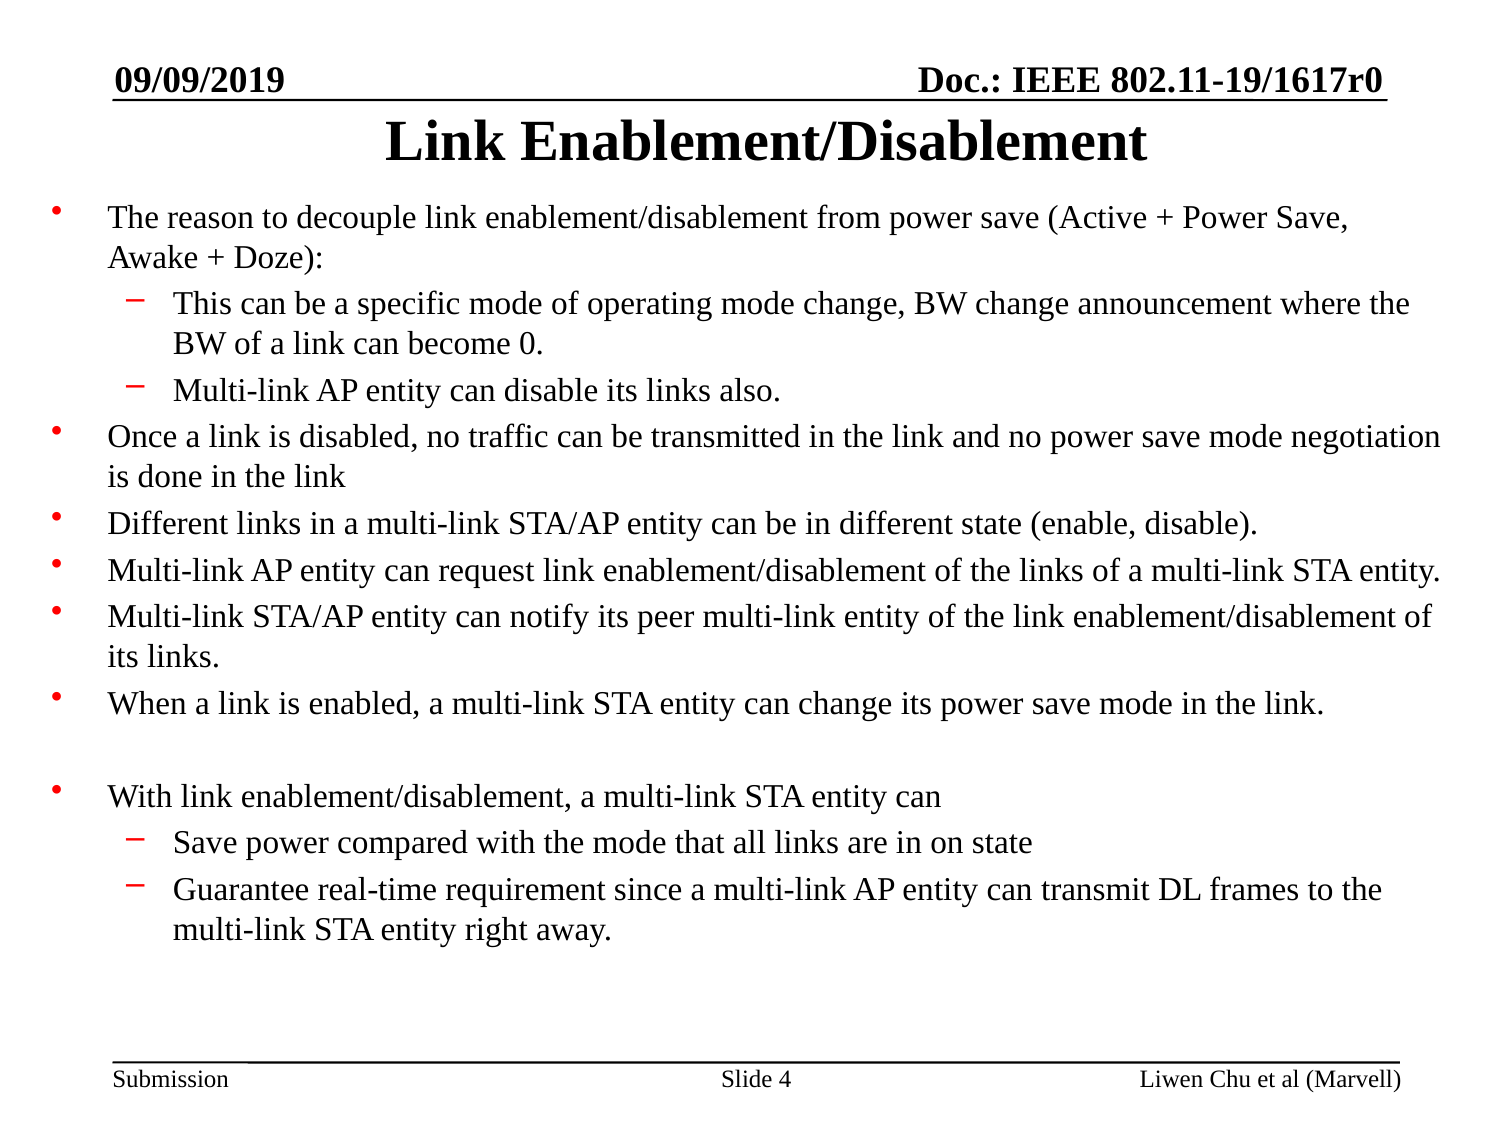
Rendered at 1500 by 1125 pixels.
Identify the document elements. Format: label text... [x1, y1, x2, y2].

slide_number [114, 54, 288, 101]
slide_number Slide 4 [712, 1061, 800, 1093]
title Link Enablement/Disablement [35, 99, 1499, 175]
footer Liwen Chu et al (Marvell) [1135, 1061, 1402, 1093]
list The reason to decouple link enablement/disablement from power save (Active + Power Save, Awake + Doze): This can be a specific mode of operating mode change, BW change announcement where the BW of a link can become 0. Multi-link AP entity can disable its links also. Once a link is disabled, no traffic can be transmitted in the link and no power save mode negotiation is done in the link Different links in a multi-link STA/AP entity can be in different state (enable, disable). Multi-link AP entity can request link enablement/disablement of the links of a multi-link STA entity. Multi-link STA/AP entity can notify its peer multi-link entity of the link enablement/disablement of its links. When a link is enabled, a multi-link STA entity can change its power save mode in the link. With link enablement/disablement, a multi-link STA entity can Save power compared with the mode that all links are in on state Guarantee real-time requirement since a multi-link AP entity can transmit DL frames to the multi-link STA entity right away. [35, 187, 1463, 1026]
